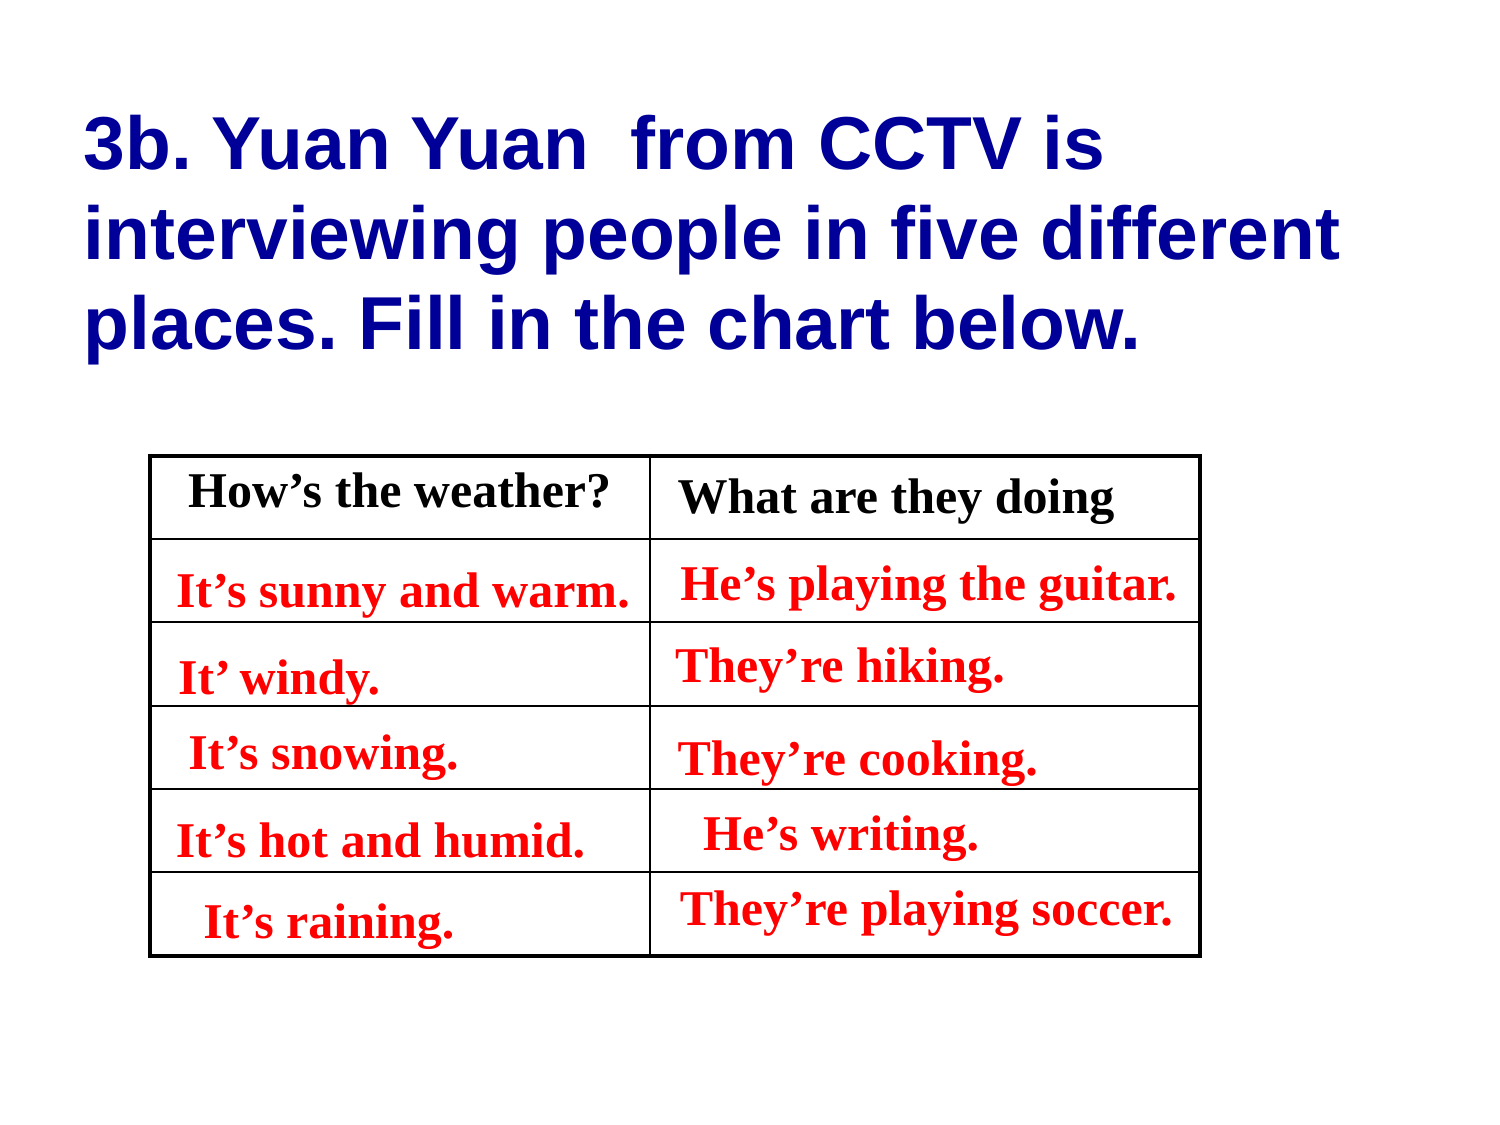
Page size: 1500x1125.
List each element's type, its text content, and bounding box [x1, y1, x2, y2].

table_header [152, 458, 173, 538]
text_box It’s raining. [188, 880, 470, 956]
text_box He’s writing. [688, 793, 995, 868]
text_box They’re cooking. [662, 718, 1053, 793]
table_cell [627, 540, 649, 545]
table_header [627, 458, 649, 538]
table_cell [152, 540, 173, 621]
text_box [174, 875, 206, 881]
table_cell [152, 790, 649, 871]
table_cell [396, 707, 649, 788]
text_box 3b. Yuan Yuan from CCTV is interviewing people in five different places. Fill in the chart below. [69, 87, 1357, 373]
table_cell [152, 623, 649, 705]
table_cell [651, 707, 1198, 788]
table_cell [206, 873, 649, 954]
text_box What are they doing [663, 456, 1130, 532]
table_cell [645, 580, 649, 621]
table_cell [152, 707, 173, 788]
table_cell [995, 790, 1198, 871]
text_box It’s hot and humid. [161, 799, 601, 875]
table_cell [651, 790, 688, 871]
text_box They’re playing soccer. [665, 868, 1189, 943]
table_header [651, 458, 1198, 538]
table_cell [152, 873, 188, 954]
text_box It’s sunny and warm. [161, 549, 645, 625]
text_box Zx.xk [333, 545, 1167, 580]
table_cell [651, 873, 1198, 954]
text_box How’s the weather? [173, 449, 627, 549]
text_box It’ windy. [163, 637, 396, 713]
text_box He’s playing the guitar. [665, 543, 1193, 618]
table_cell [651, 540, 1198, 621]
table_cell [651, 623, 1198, 705]
text_box It’s snowing. [173, 712, 474, 788]
text_box They’re hiking. [660, 624, 1020, 700]
